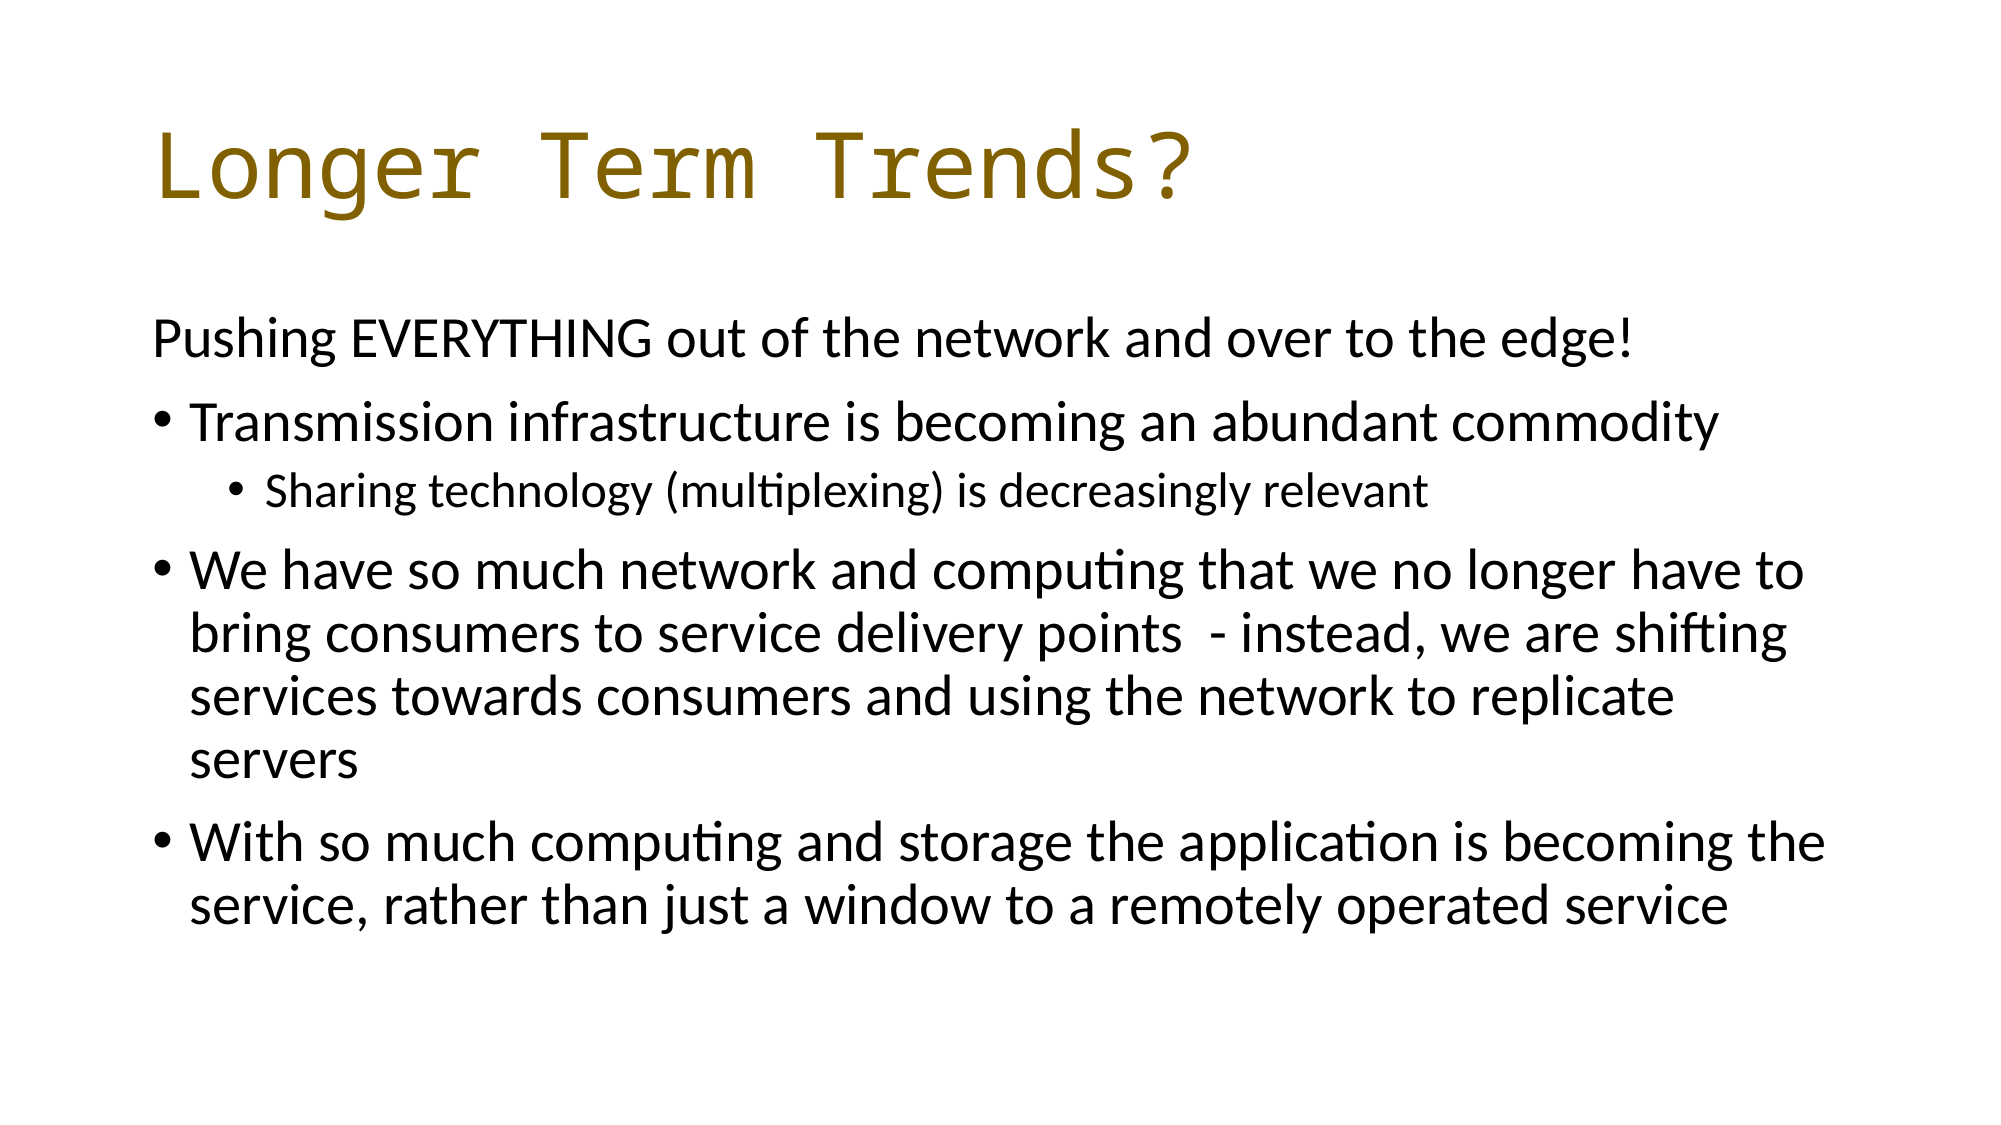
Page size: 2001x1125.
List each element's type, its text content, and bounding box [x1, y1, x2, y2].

list Pushing EVERYTHING out of the network and over to the edge! Transmission infrastructure is becoming an abundant commodity Sharing technology (multiplexing) is decreasingly relevant We have so much network and computing that we no longer have to bring consumers to service delivery points - instead, we are shifting services towards consumers and using the network to replicate servers With so much computing and storage the application is becoming the service, rather than just a window to a remotely operated service [137, 299, 1863, 1014]
title Longer Term Trends? [137, 59, 1863, 278]
